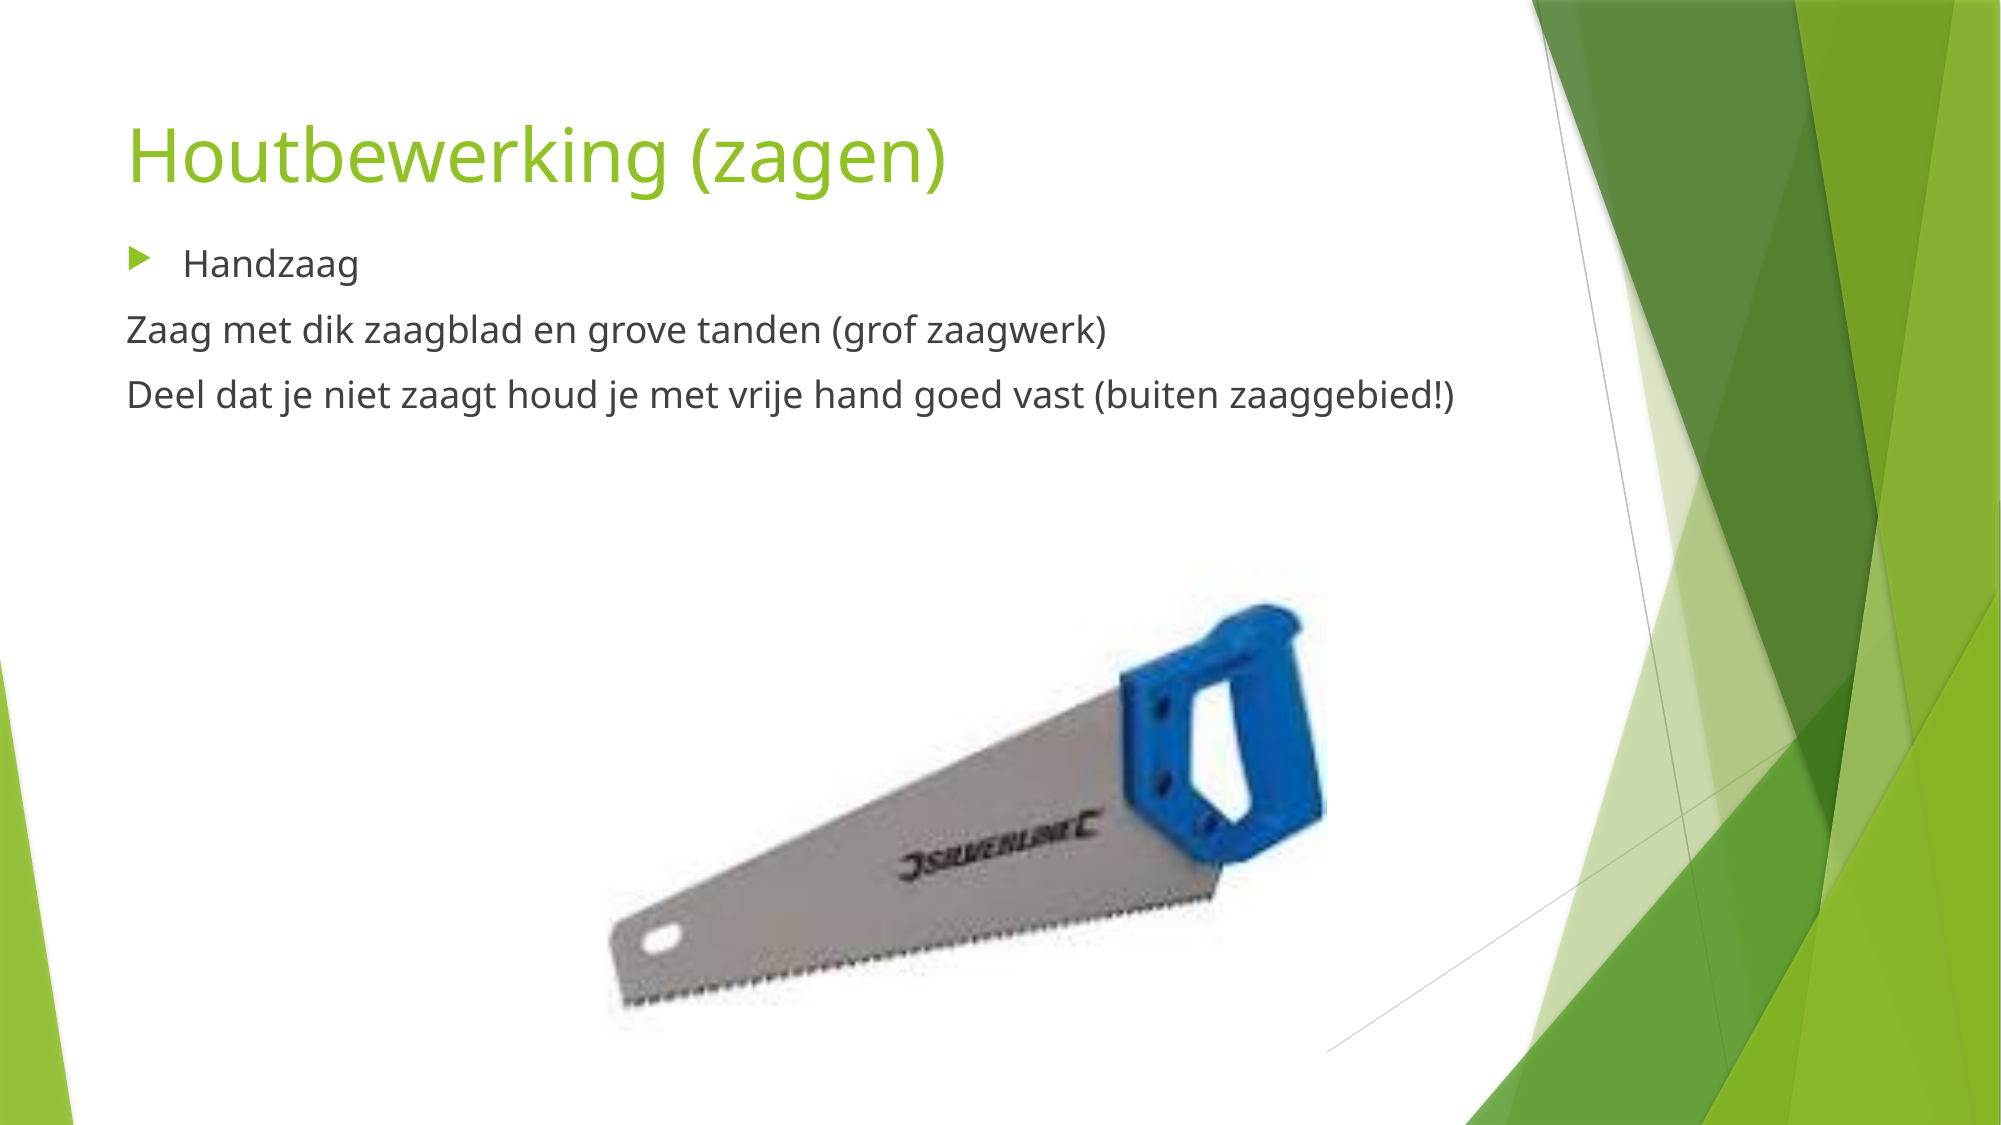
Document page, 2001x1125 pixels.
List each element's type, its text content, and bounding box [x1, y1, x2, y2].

picture [605, 448, 1327, 1125]
list Handzaag Zaag met dik zaagblad en grove tanden (grof zaagwerk) Deel dat je niet zaagt houd je met vrije hand goed vast (buiten zaaggebied!) [111, 232, 1522, 1065]
title Houtbewerking (zagen) [111, 99, 1522, 232]
